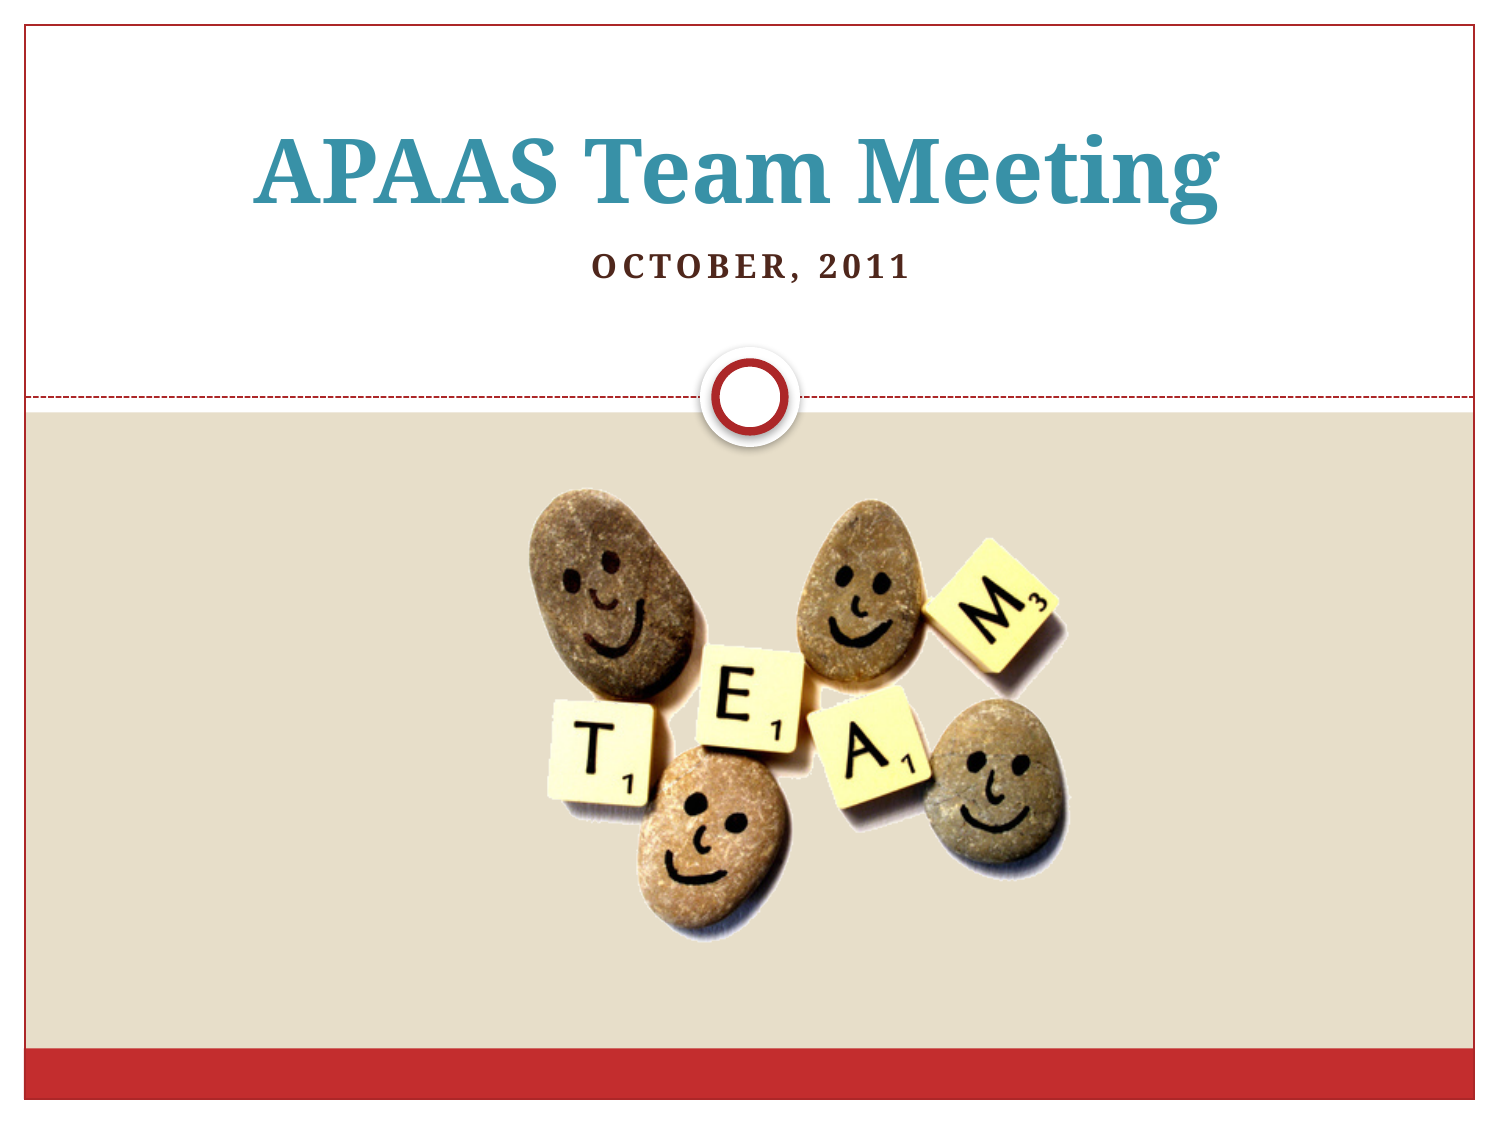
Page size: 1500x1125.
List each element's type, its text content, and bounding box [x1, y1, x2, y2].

subtitle october, 2011 [225, 237, 1275, 525]
title APAAS Team Meeting [99, 75, 1375, 229]
picture [474, 474, 1101, 944]
